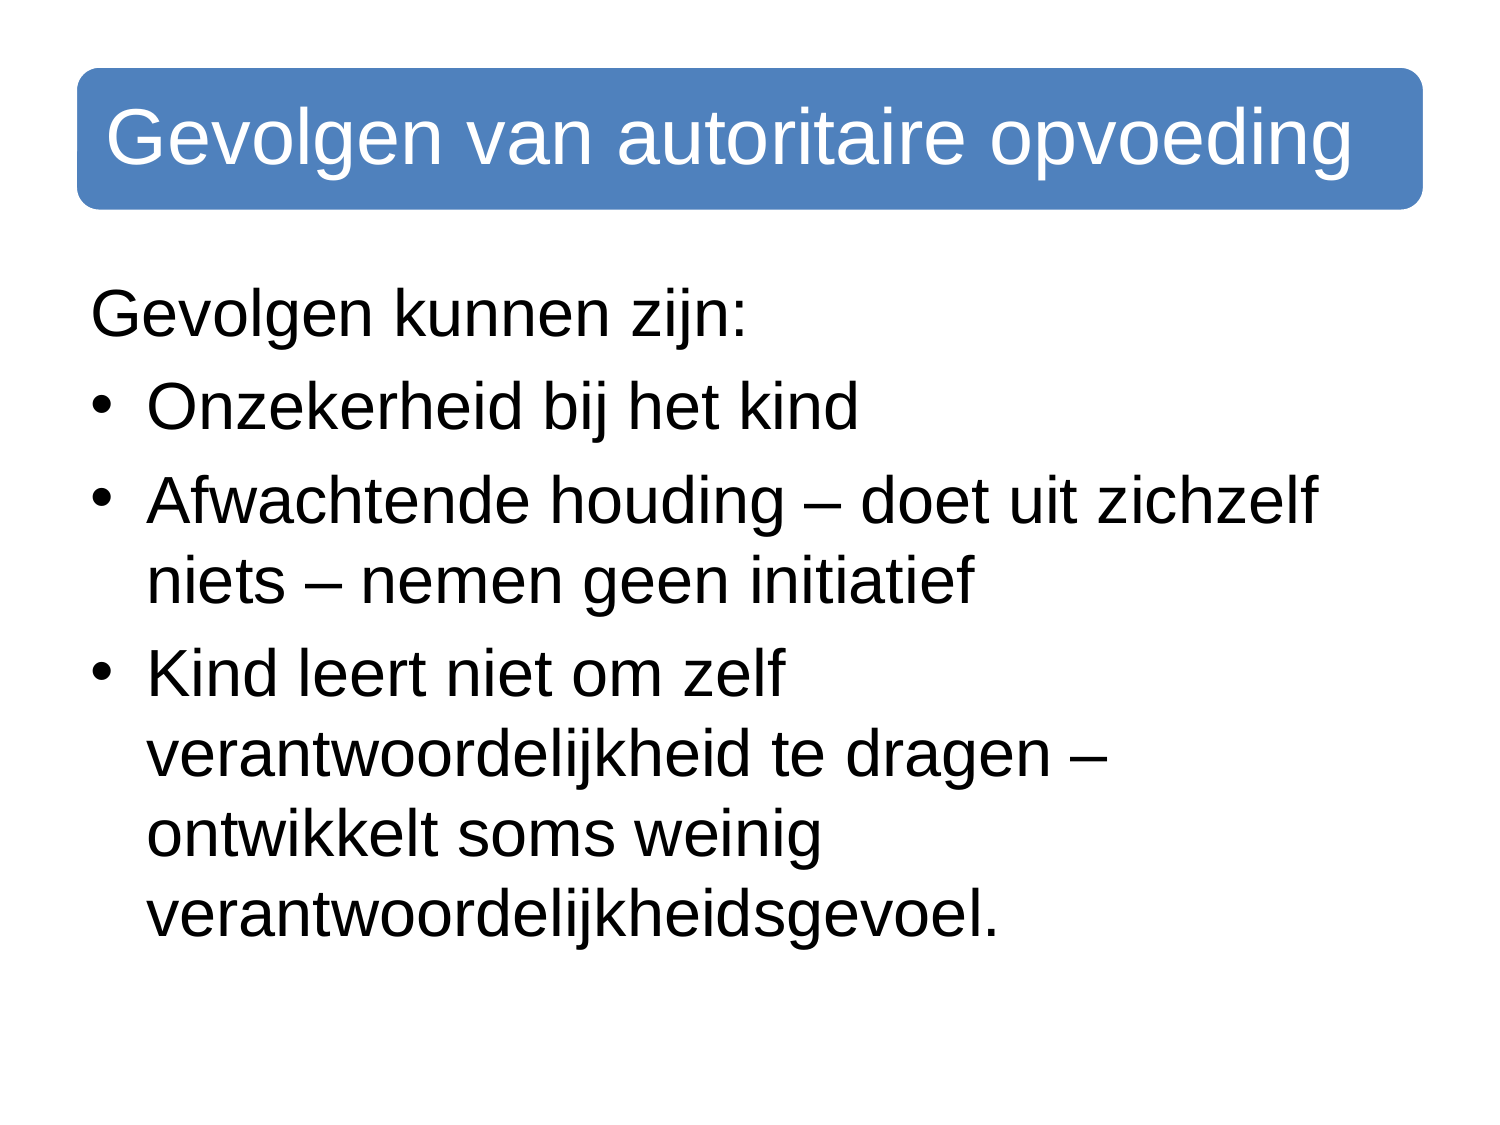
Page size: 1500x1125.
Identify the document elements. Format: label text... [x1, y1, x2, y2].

list Gevolgen kunnen zijn: Onzekerheid bij het kind Afwachtende houding – doet uit zichzelf niets – nemen geen initiatief Kind leert niet om zelf verantwoordelijkheid te dragen – ontwikkelt soms weinig verantwoordelijkheidsgevoel. [75, 262, 1425, 1005]
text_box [74, 44, 1426, 233]
